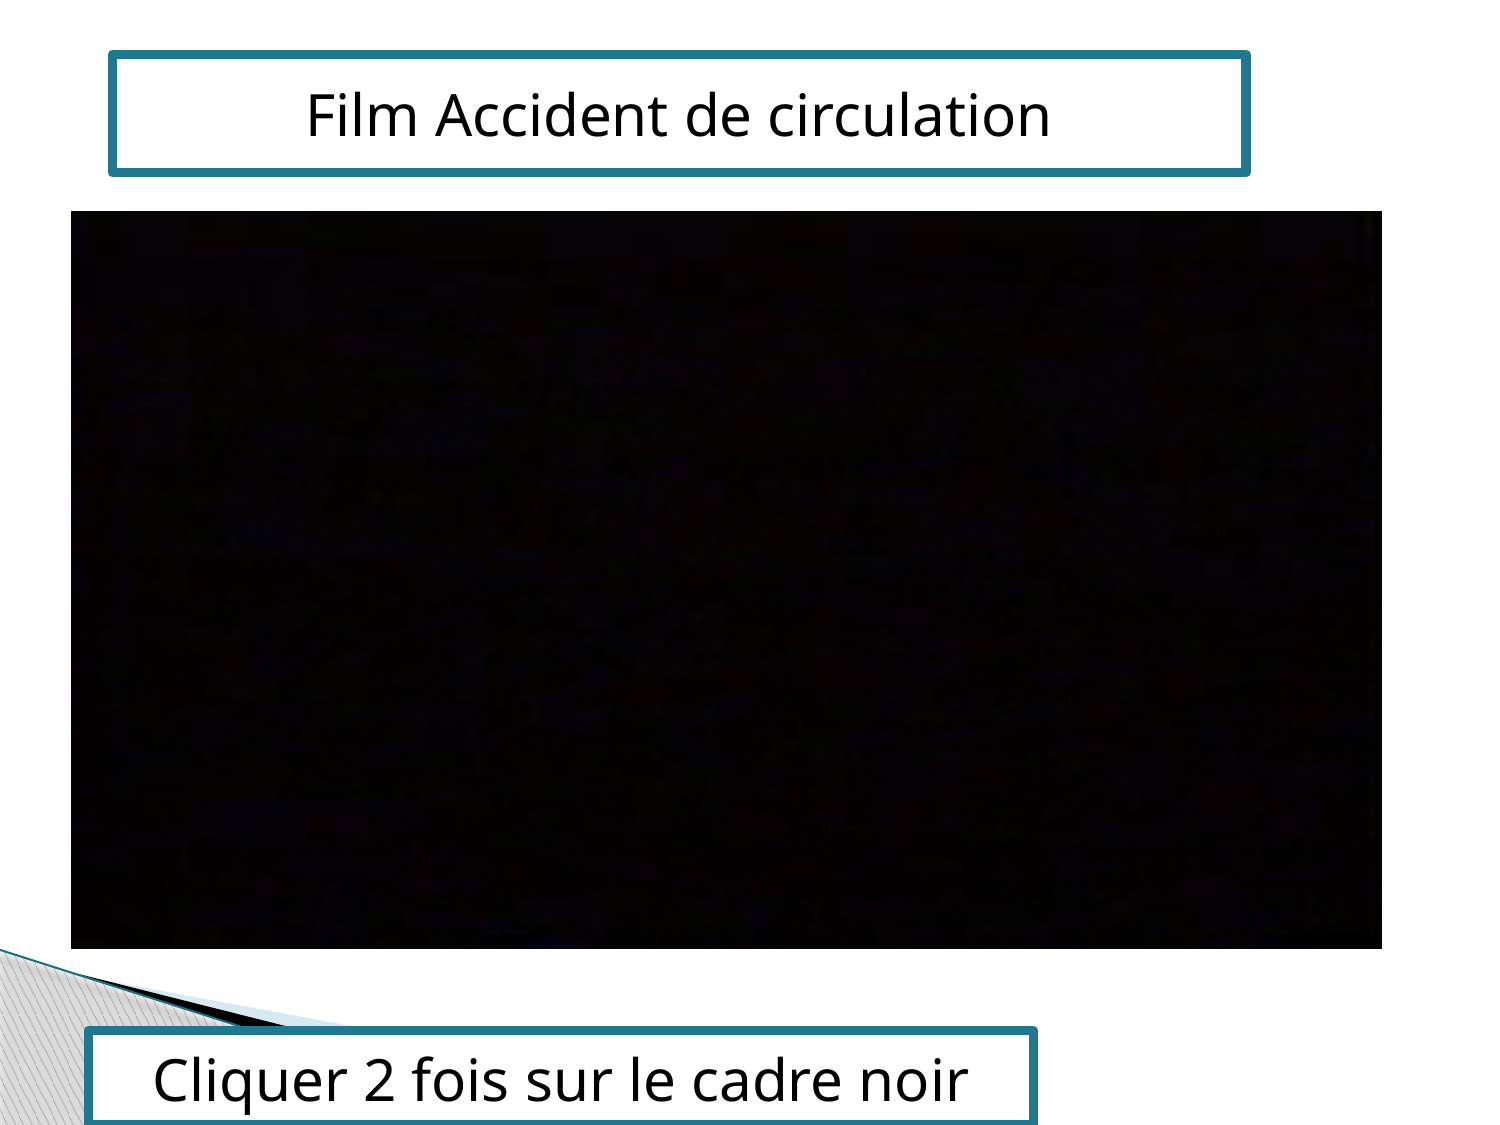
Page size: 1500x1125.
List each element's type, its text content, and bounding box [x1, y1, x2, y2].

text_box Film Accident de circulation [108, 50, 1251, 177]
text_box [70, 210, 1384, 950]
text_box Cliquer 2 fois sur le cadre noir [84, 1026, 1038, 1125]
